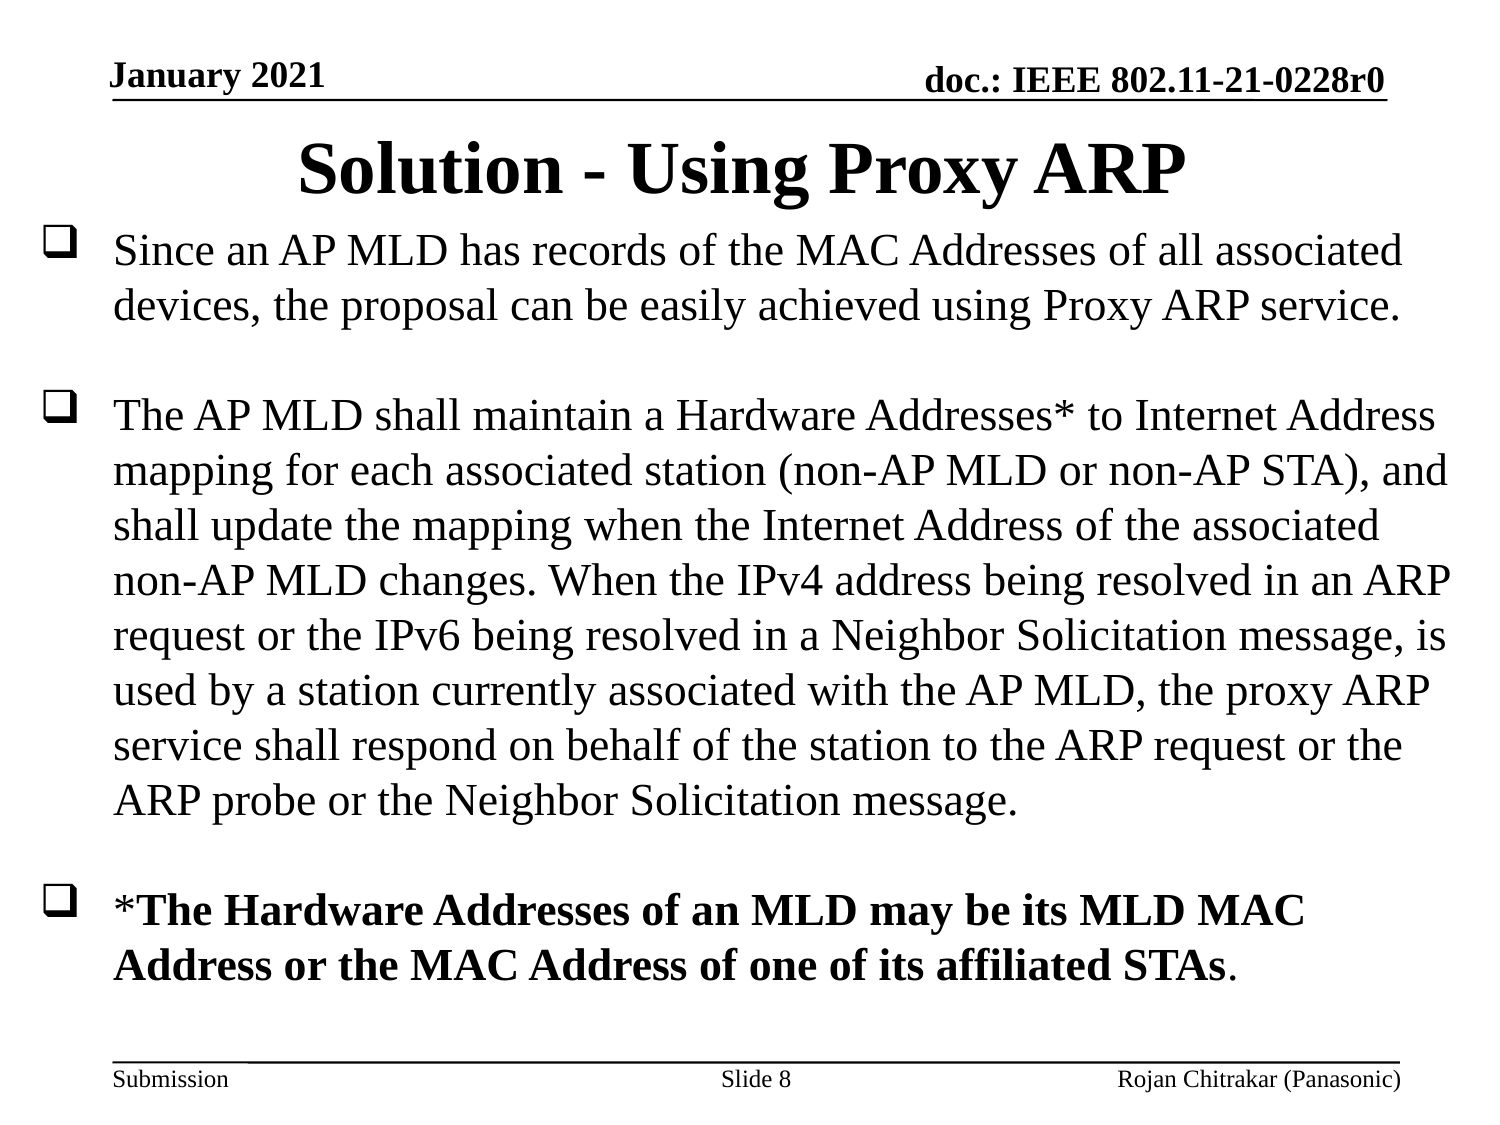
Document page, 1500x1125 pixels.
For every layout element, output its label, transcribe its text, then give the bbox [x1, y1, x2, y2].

footer Rojan Chitrakar (Panasonic) [949, 1061, 1402, 1093]
slide_number Slide 8 [712, 1061, 800, 1093]
text_box Solution - Using Proxy ARP [0, 111, 1500, 225]
text_box Since an AP MLD has records of the MAC Addresses of all associated devices, the proposal can be easily achieved using Proxy ARP service. The AP MLD shall maintain a Hardware Addresses* to Internet Address mapping for each associated station (non-AP MLD or non-AP STA), and shall update the mapping when the Internet Address of the associated non-AP MLD changes. When the IPv4 address being resolved in an ARP request or the IPv6 being resolved in a Neighbor Solicitation message, is used by a station currently associated with the AP MLD, the proxy ARP service shall respond on behalf of the station to the ARP request or the ARP probe or the Neighbor Solicitation message. *The Hardware Addresses of an MLD may be its MLD MAC Address or the MAC Address of one of its affiliated STAs. [24, 212, 1475, 997]
